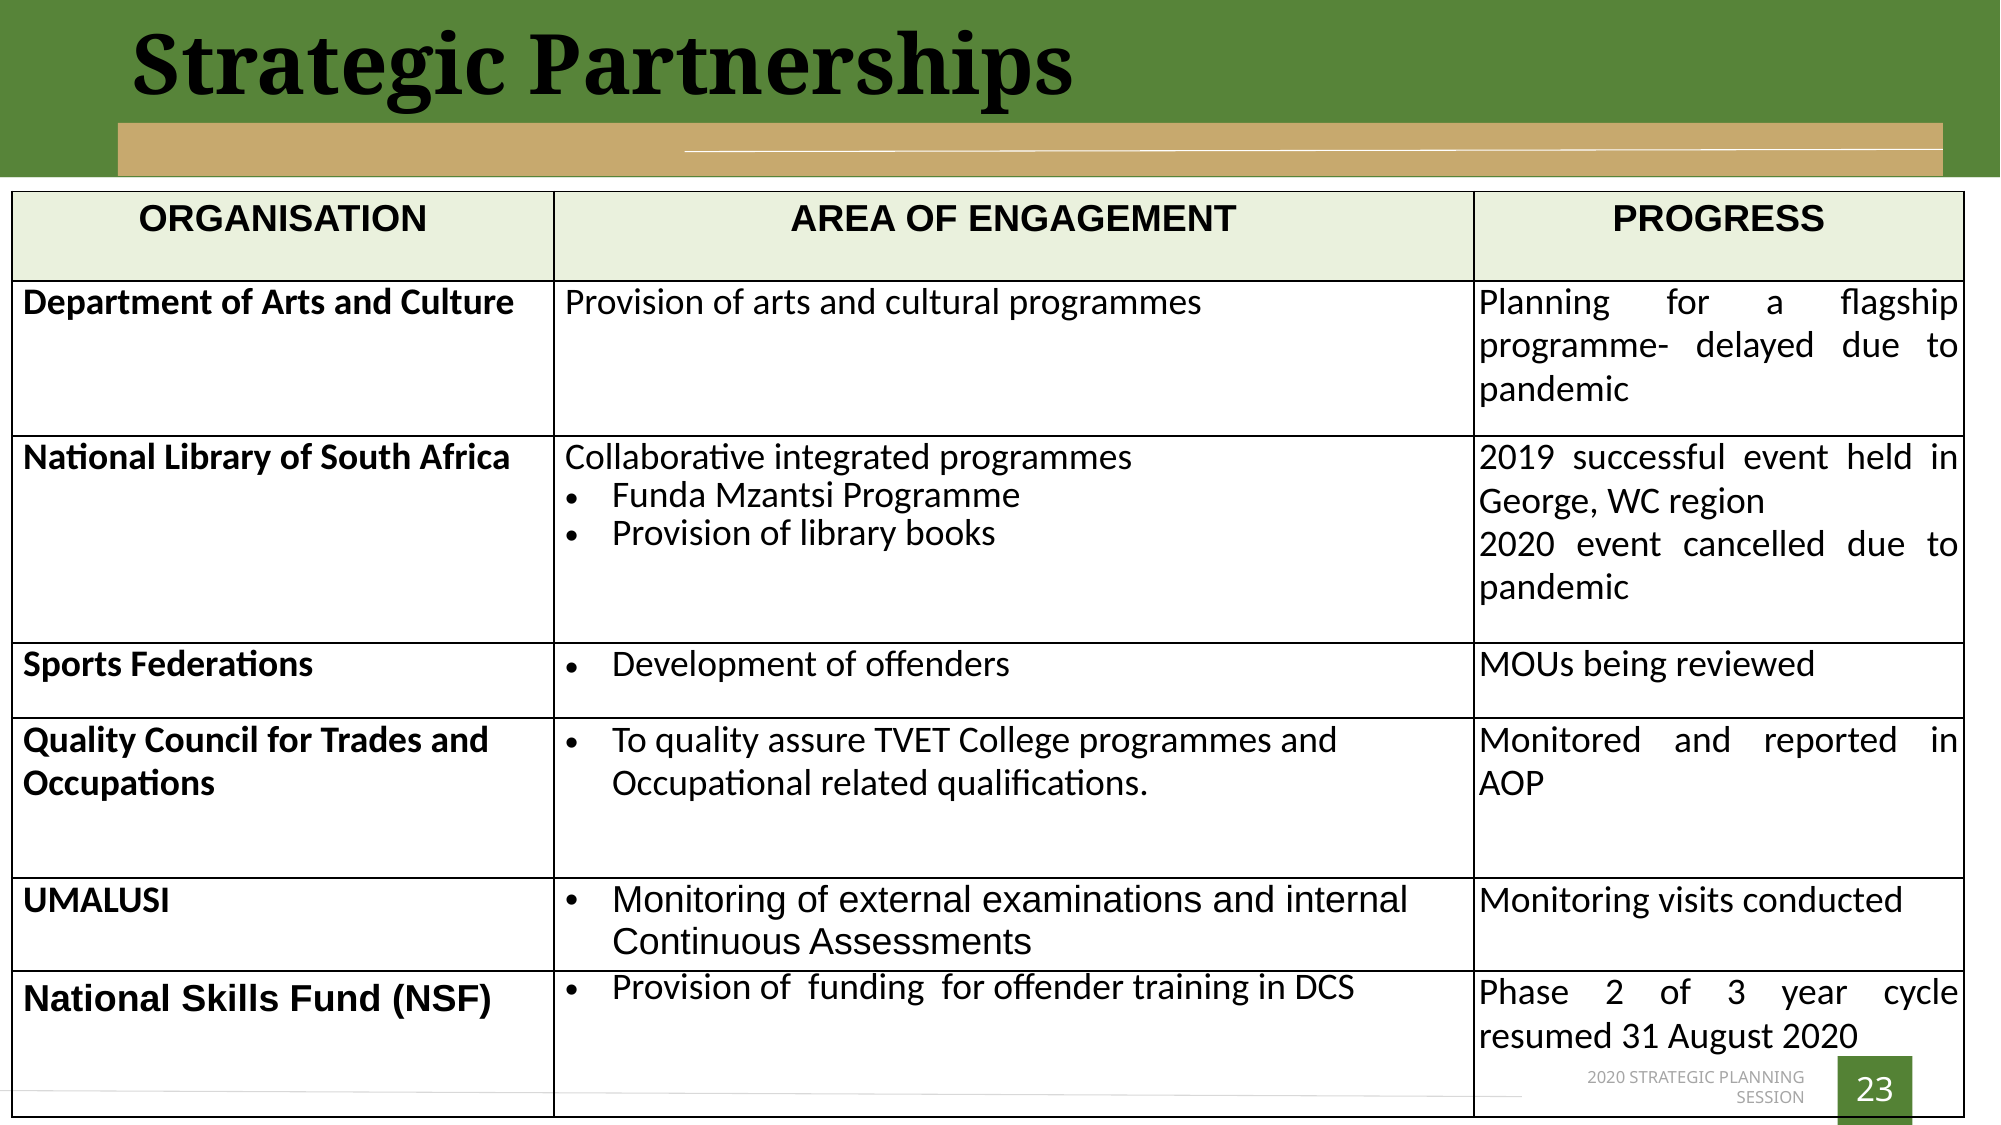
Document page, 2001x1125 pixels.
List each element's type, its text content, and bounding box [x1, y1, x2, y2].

table_cell UMALUSI [13, 879, 553, 970]
table_cell Phase 2 of 3 year cycle resumed 31 August 2020 [1475, 972, 1963, 1116]
table_cell Provision of arts and cultural programmes [555, 282, 1473, 435]
text_box Strategic Partnerships [117, 0, 2000, 135]
table_cell 2019 successful event held in George, WC region 2020 event cancelled due to pandemic [1475, 437, 1963, 642]
table_cell Provision of funding for offender training in DCS [555, 972, 1473, 1116]
table_cell To quality assure TVET College programmes and Occupational related qualifications. [555, 719, 1473, 877]
table_cell National Skills Fund (NSF) [13, 972, 553, 1116]
text_box [117, 135, 1943, 176]
table_cell Monitoring visits conducted [1475, 879, 1963, 970]
table_header PROGRESS [1475, 192, 1963, 280]
table_cell Collaborative integrated programmes Funda Mzantsi Programme Provision of library books [555, 437, 1473, 642]
table_cell Sports Federations [13, 644, 553, 717]
text_box [0, 0, 2000, 178]
table_cell Quality Council for Trades and Occupations [13, 719, 553, 877]
table_header AREA OF ENGAGEMENT [555, 192, 1473, 280]
table_header ORGANISATION [13, 192, 553, 280]
table_cell Monitored and reported in AOP [1475, 719, 1963, 877]
table_cell National Library of South Africa [13, 437, 553, 642]
table_cell Department of Arts and Culture [13, 282, 553, 435]
table_cell Development of offenders [555, 644, 1473, 717]
table_cell MOUs being reviewed [1475, 644, 1963, 717]
table_cell Planning for a flagship programme- delayed due to pandemic [1475, 282, 1963, 435]
table_cell Monitoring of external examinations and internal Continuous Assessments [555, 879, 1473, 970]
